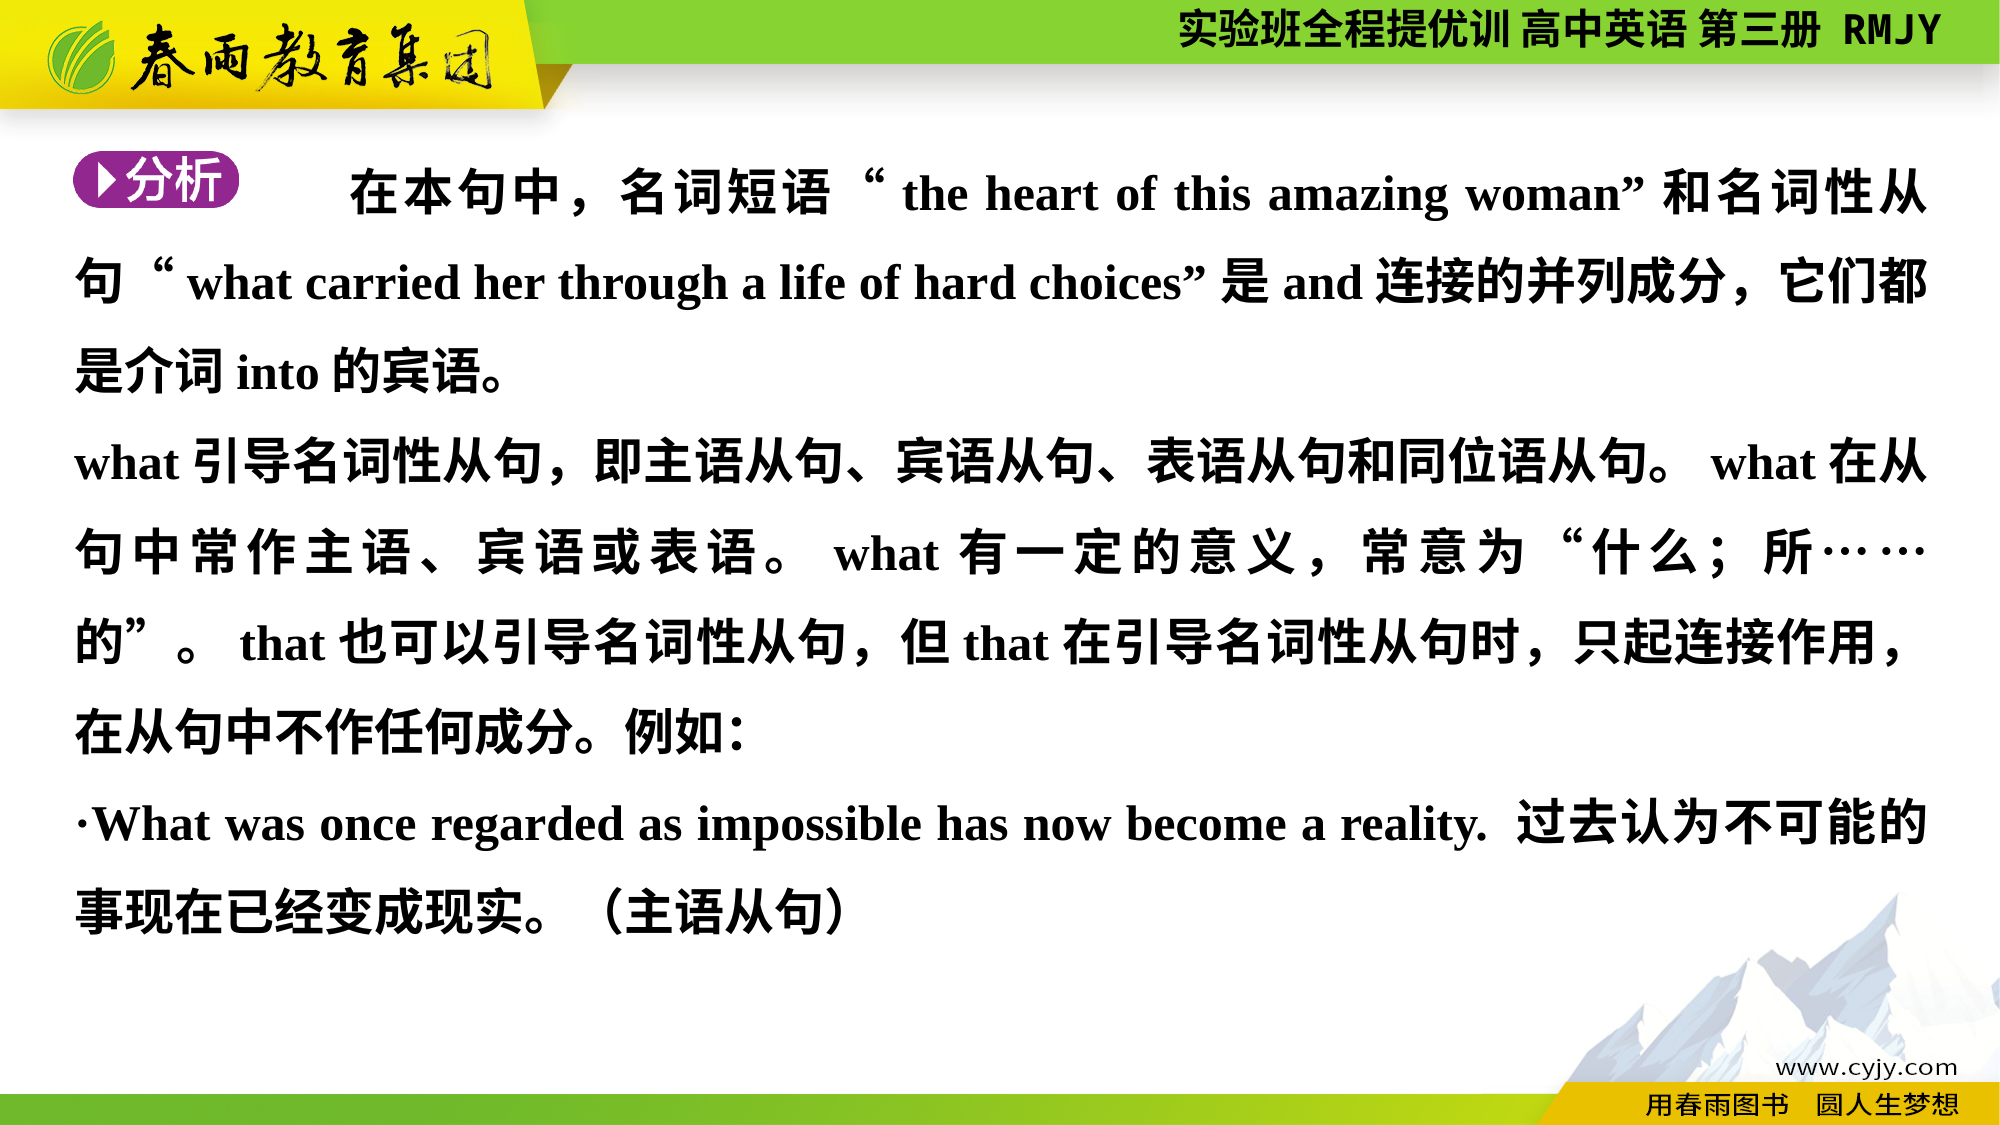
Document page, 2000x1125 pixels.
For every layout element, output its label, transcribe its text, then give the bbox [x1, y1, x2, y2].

list 在本句中，名词短语“the heart of this amazing woman”和名词性从句“what carried her through a life of hard choices”是and连接的并列成分，它们都是介词into的宾语。 what引导名词性从句，即主语从句、宾语从句、表语从句和同位语从句。what在从句中常作主语、宾语或表语。what有一定的意义，常意为“什么；所……的”。that也可以引导名词性从句，但that在引导名词性从句时，只起连接作用，在从句中不作任何成分。例如： ·What was once regarded as impossible has now become a reality. 过去认为不可能的事现在已经变成现实。（主语从句） [59, 122, 1944, 956]
picture [0, 0, 2000, 1125]
